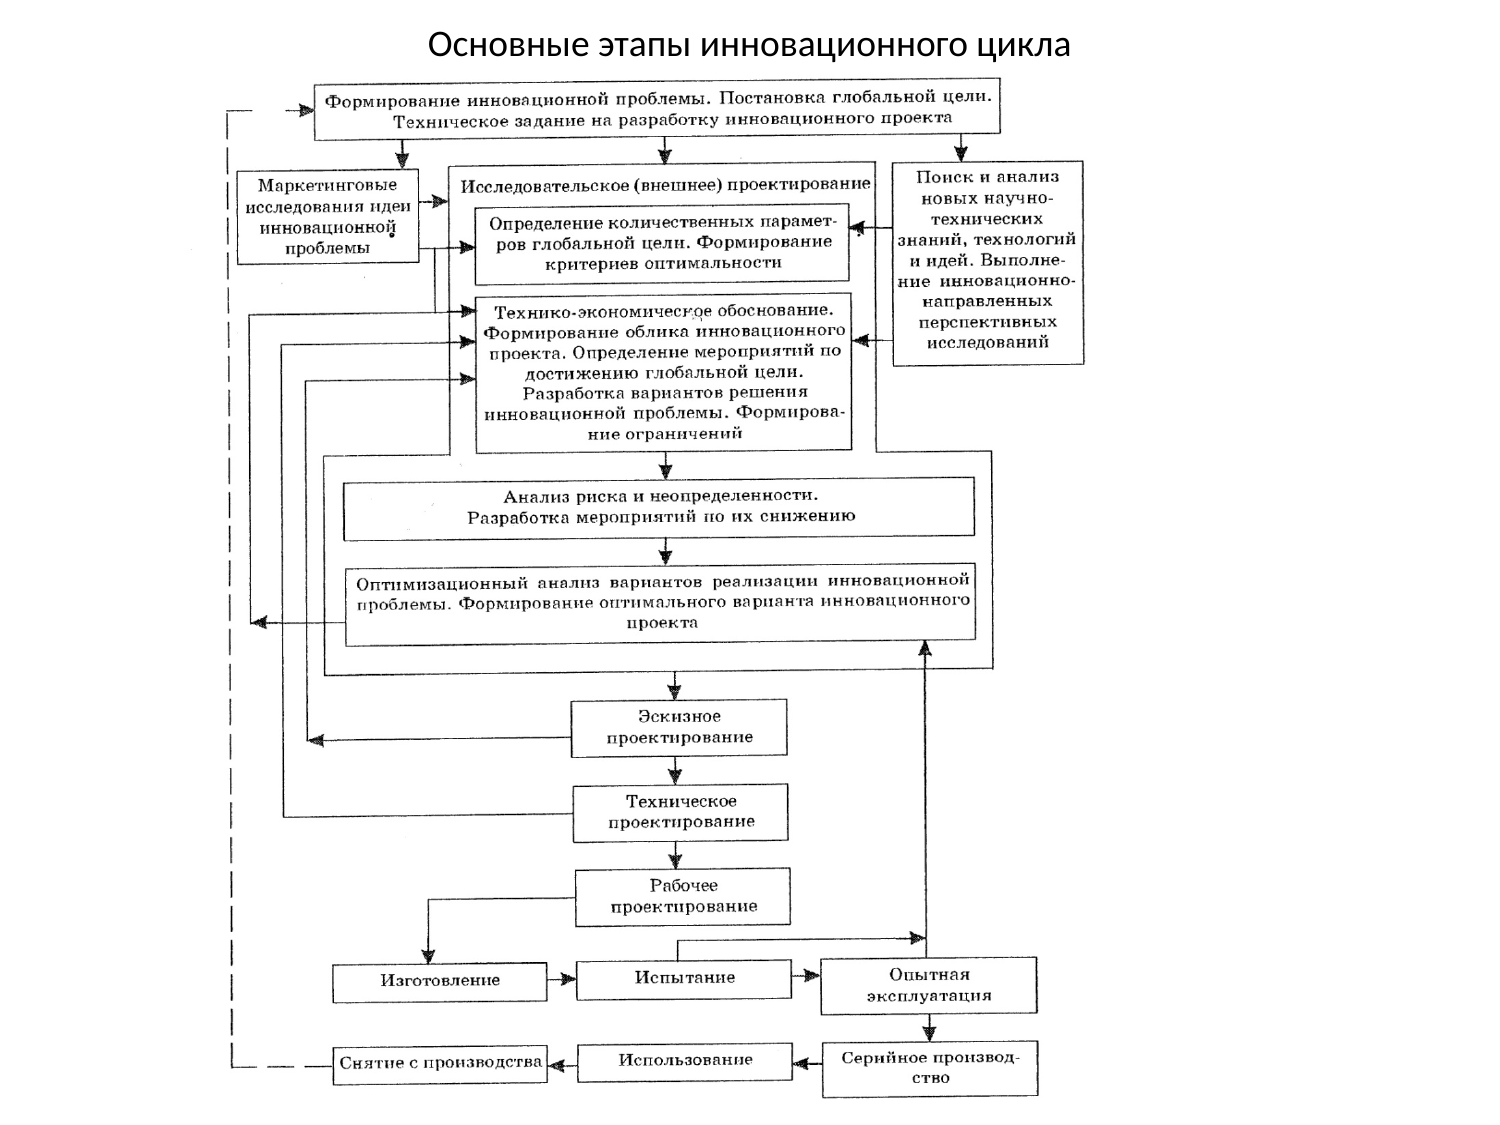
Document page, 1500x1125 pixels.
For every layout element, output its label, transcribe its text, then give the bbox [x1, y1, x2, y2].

picture [175, 70, 1137, 1100]
title Основные этапы инновационного цикла [75, 0, 1425, 82]
